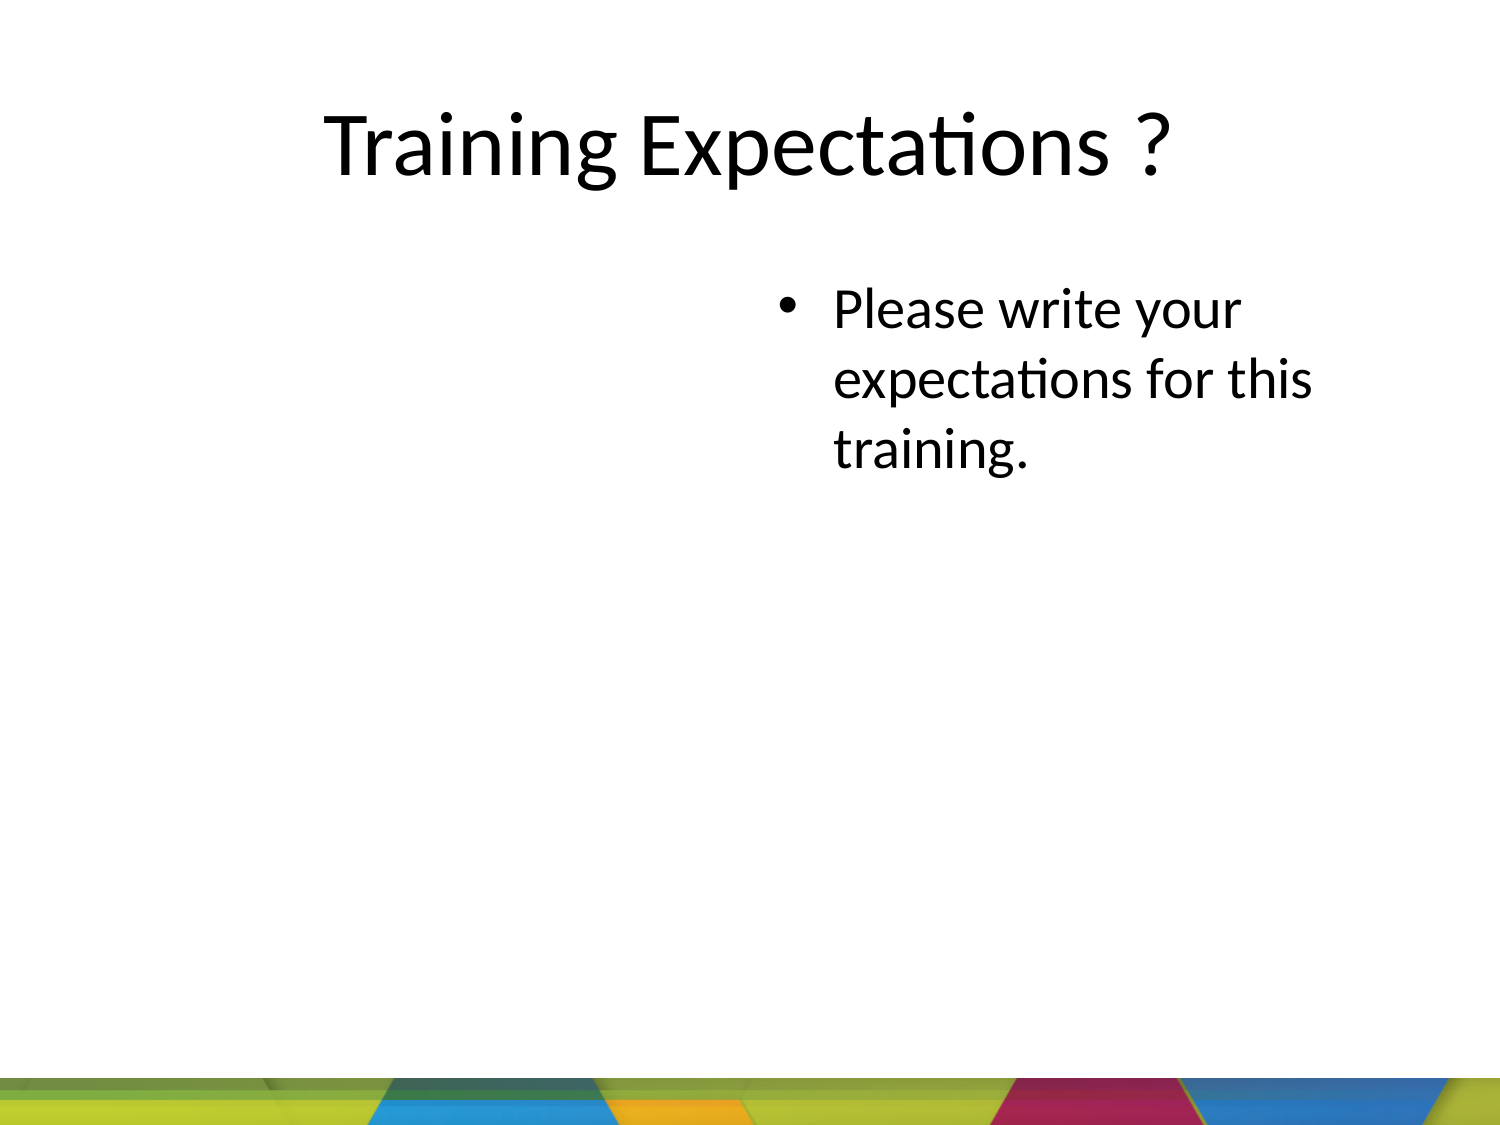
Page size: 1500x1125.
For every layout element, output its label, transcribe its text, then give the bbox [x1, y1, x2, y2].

picture [0, 1078, 1500, 1125]
list Please write your expectations for this training. [762, 262, 1425, 1005]
title Training Expectations ? [75, 45, 1425, 233]
